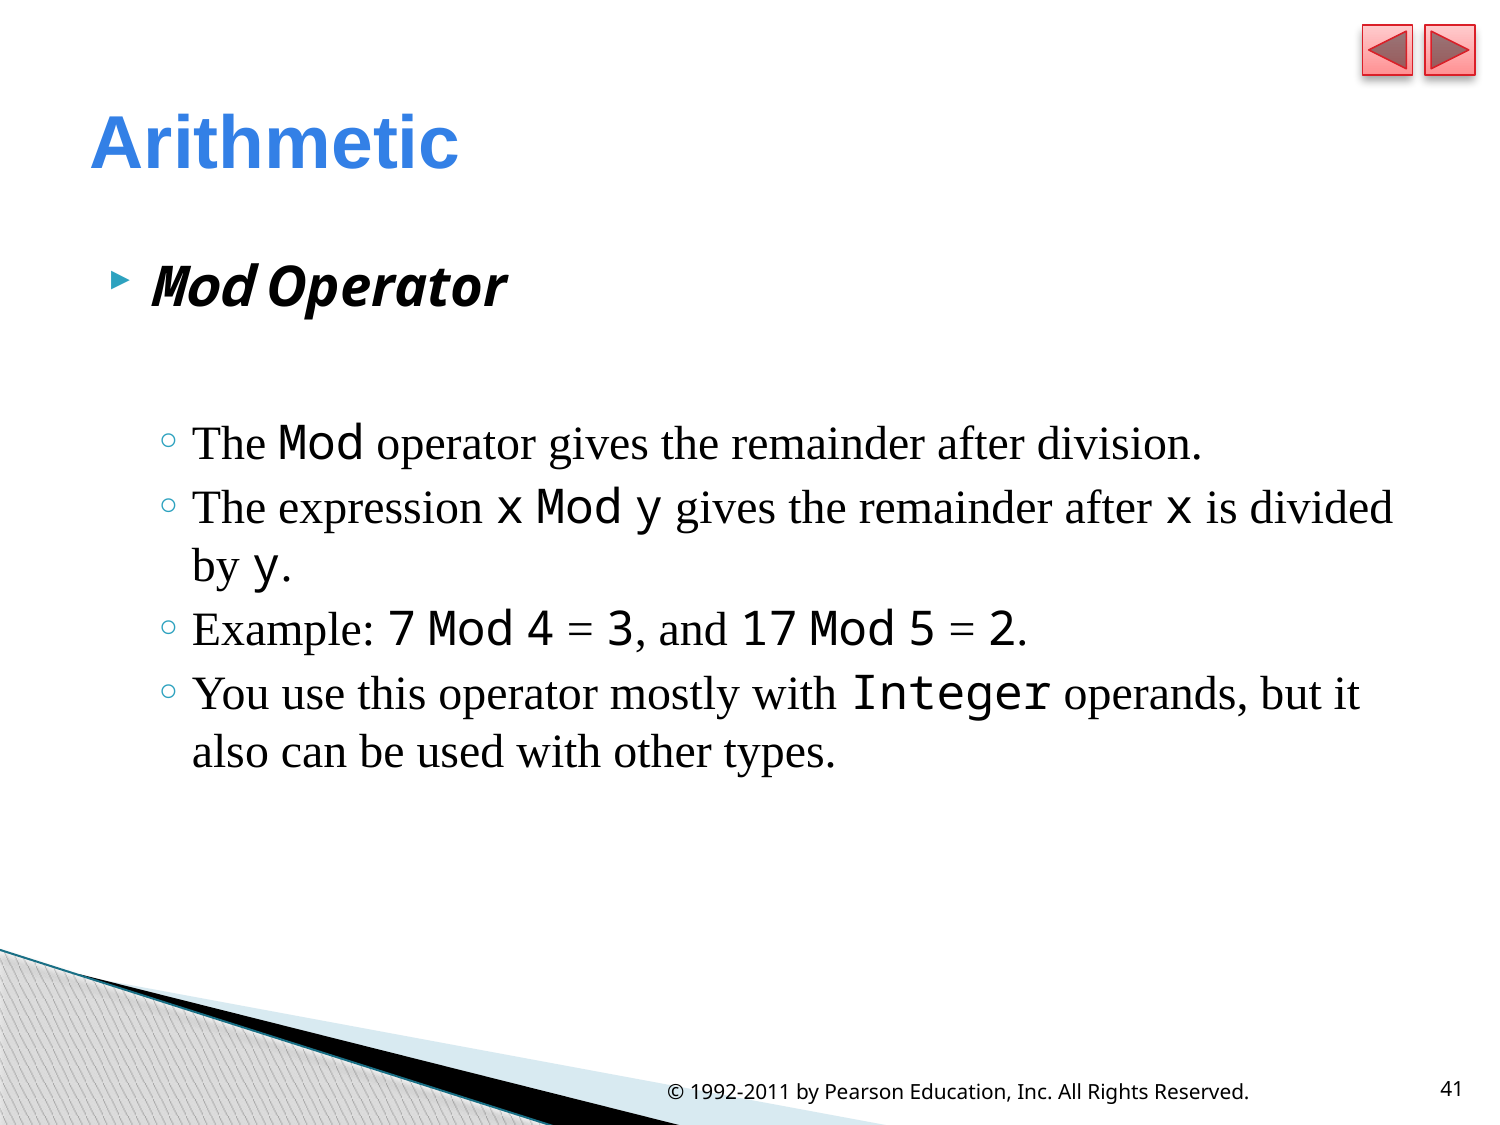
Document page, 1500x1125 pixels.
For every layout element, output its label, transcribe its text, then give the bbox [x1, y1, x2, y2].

footer © 1992-2011 by Pearson Education, Inc. All Rights Reserved. [612, 1051, 1305, 1112]
title Arithmetic [75, 45, 1425, 233]
slide_number 41 [1418, 1051, 1479, 1112]
list Mod Operator The Mod operator gives the remainder after division. The expression x Mod y gives the remainder after x is divided by y. Example: 7 Mod 4 = 3, and 17 Mod 5 = 2. You use this operator mostly with Integer operands, but it also can be used with other types. [74, 242, 1426, 986]
